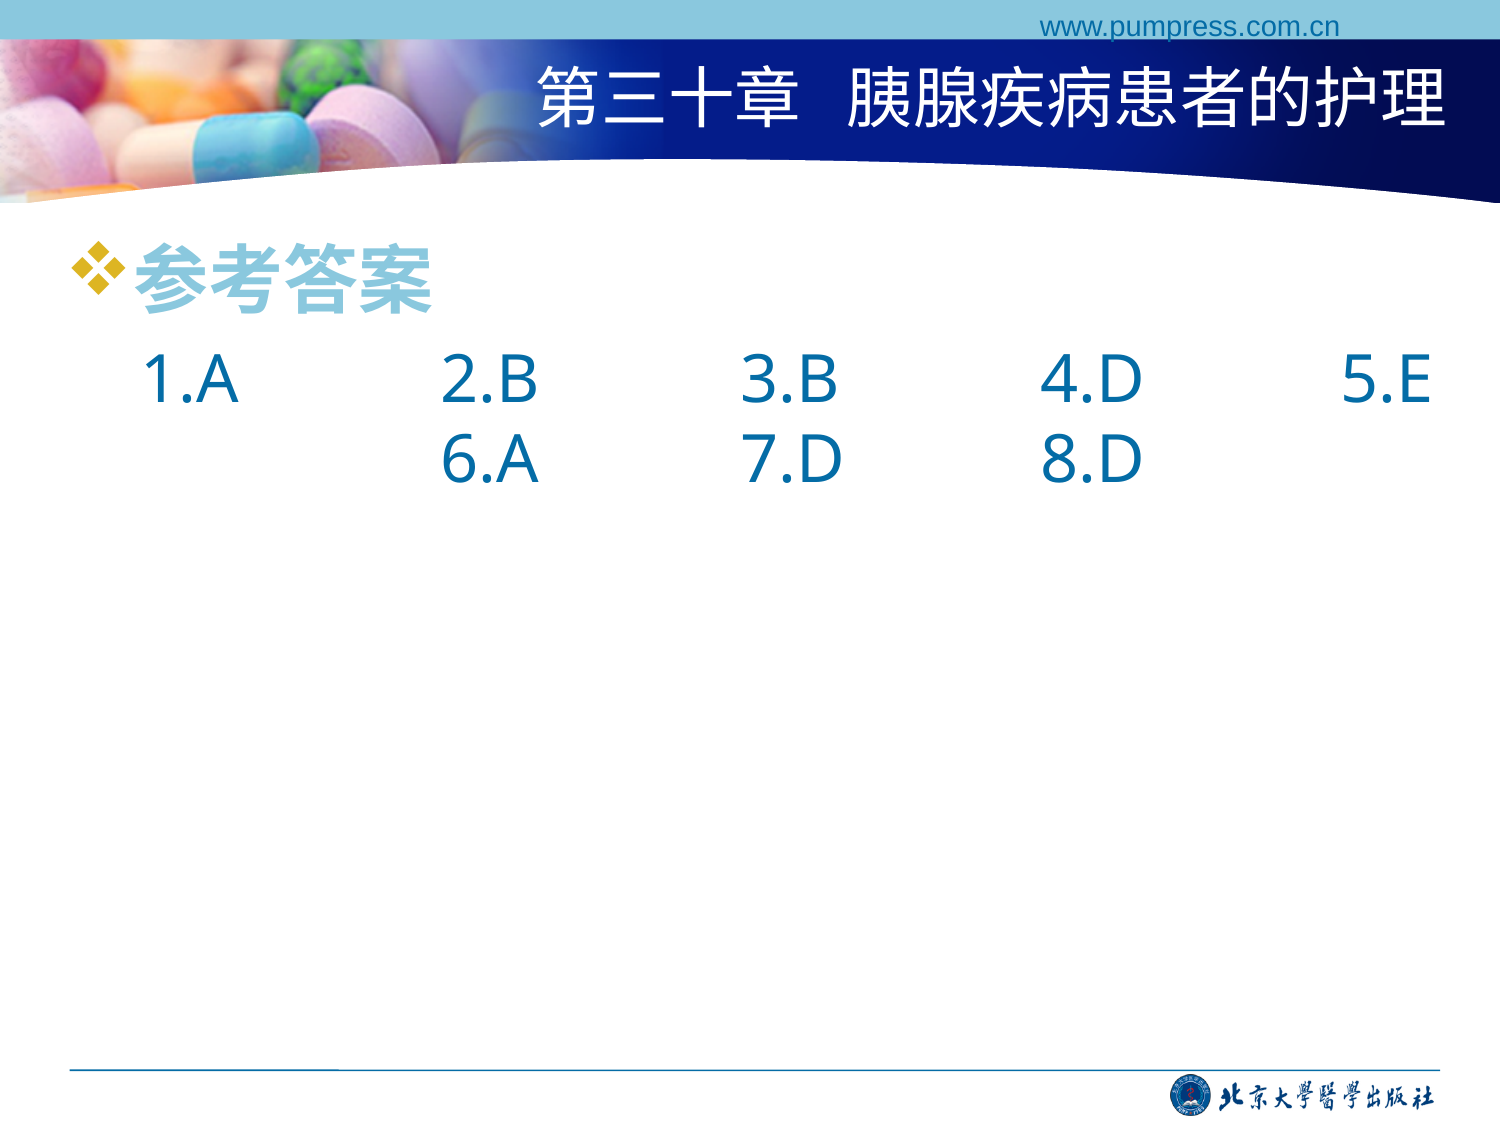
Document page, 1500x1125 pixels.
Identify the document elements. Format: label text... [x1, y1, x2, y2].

picture [0, 40, 1500, 203]
picture [1170, 1074, 1436, 1118]
slide_number www.pumpress.com.cn [1025, 0, 1463, 38]
list 参考答案 1.A 2.B 3.B 4.D 5.E 6.A 7.D 8.D [49, 224, 1463, 1026]
title 第三十章 胰腺疾病患者的护理 [137, 49, 1463, 143]
